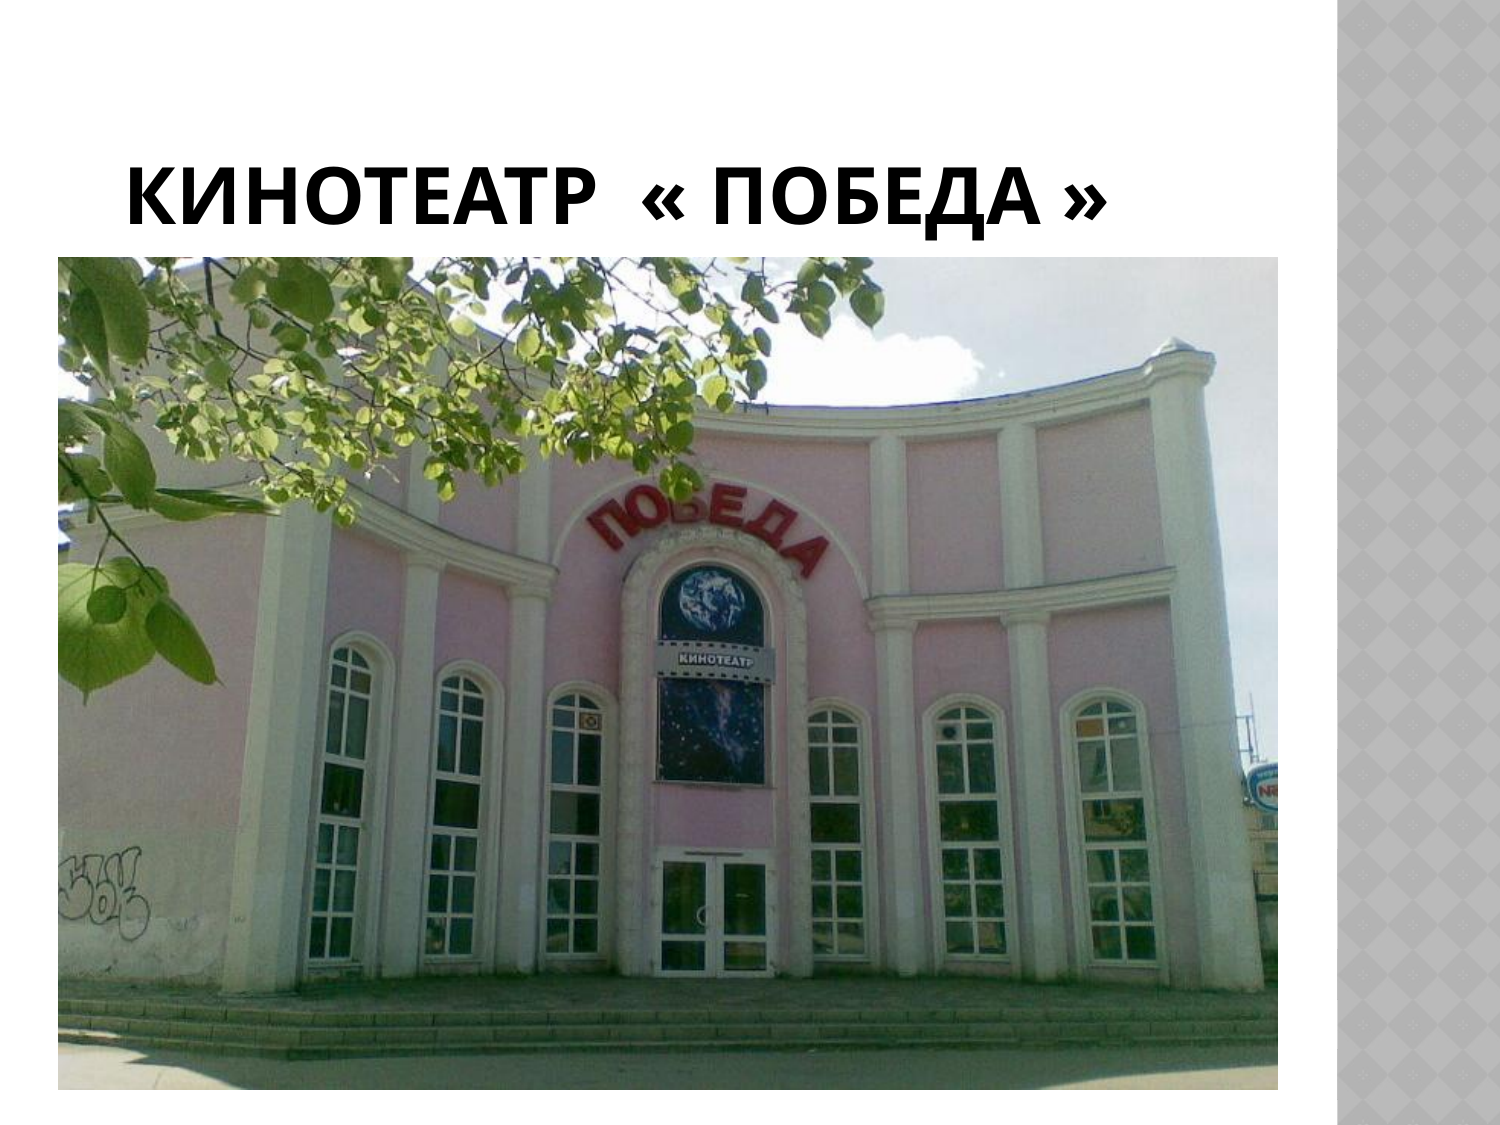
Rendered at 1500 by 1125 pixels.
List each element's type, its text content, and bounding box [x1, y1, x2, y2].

title кинотеатр « Победа » [75, 52, 1263, 240]
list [58, 257, 1278, 1091]
